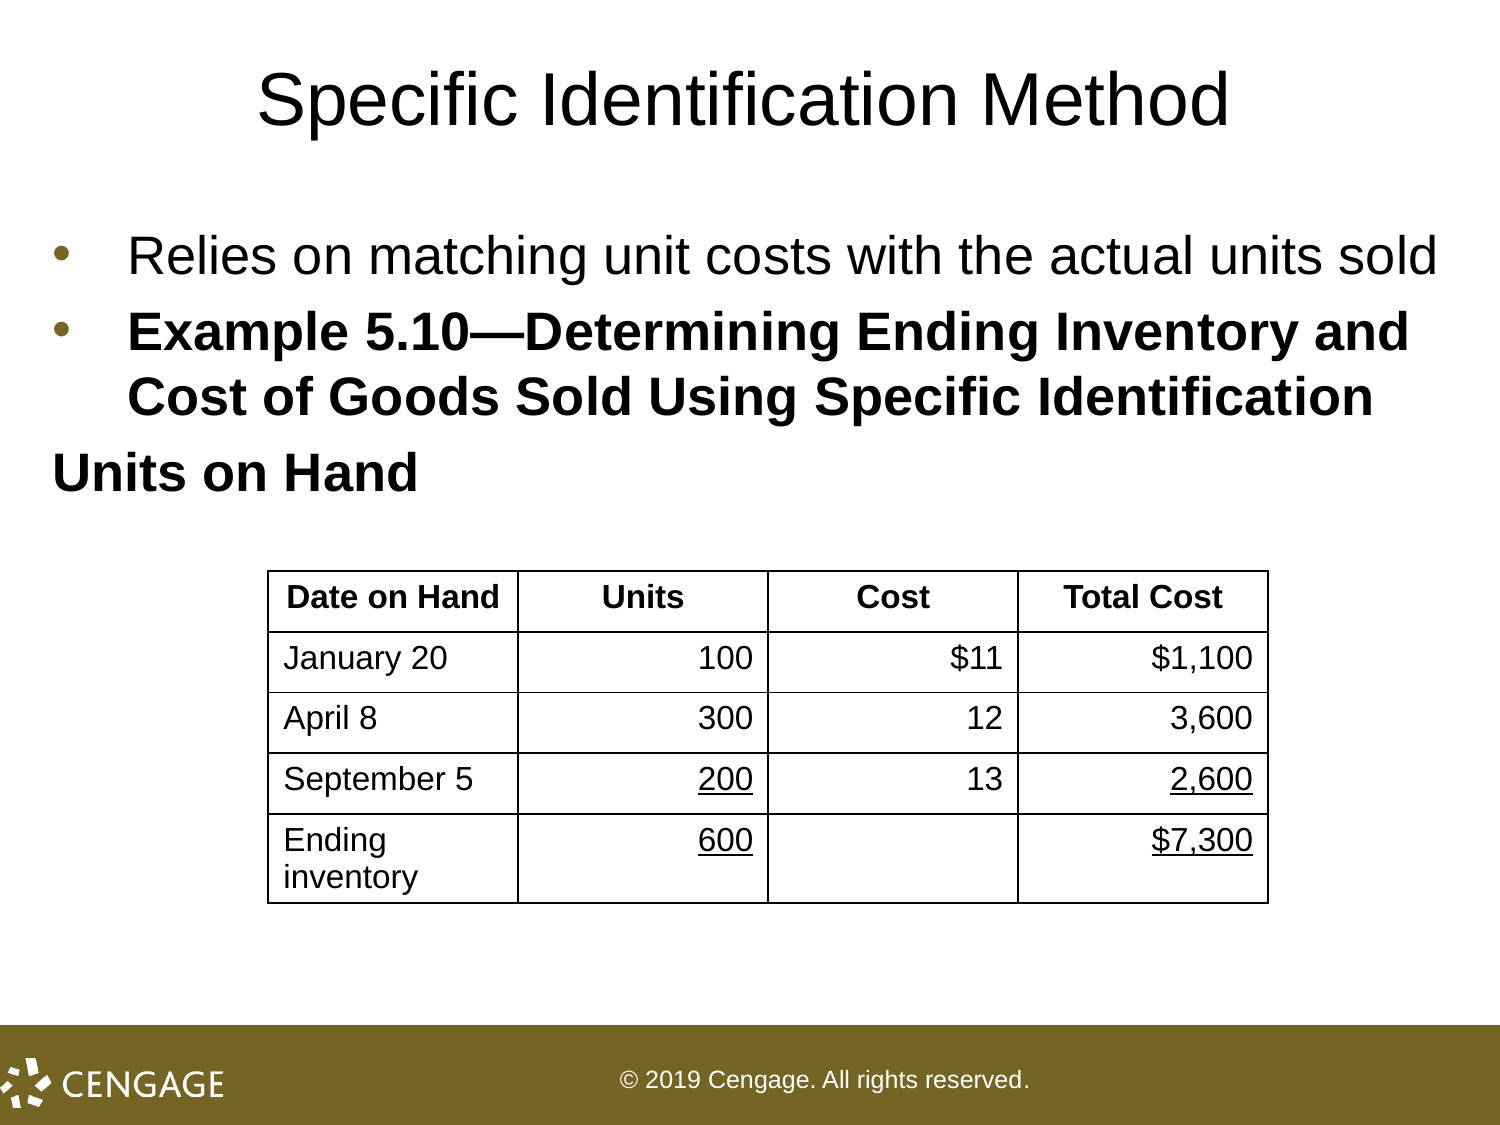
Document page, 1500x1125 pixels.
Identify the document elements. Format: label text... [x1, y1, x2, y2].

table_cell $7,300 [1019, 815, 1267, 902]
table_header Total Cost [1019, 572, 1267, 631]
table_cell $1,100 [1019, 633, 1267, 692]
table_cell Ending inventory [269, 815, 517, 902]
picture [0, 1058, 223, 1108]
table_cell 13 [769, 754, 1017, 813]
table_cell [769, 815, 1017, 902]
table_cell January 20 [269, 633, 517, 692]
table_cell September 5 [269, 754, 517, 813]
table_cell 3,600 [1019, 693, 1267, 752]
table_cell 600 [519, 815, 767, 902]
table_cell 300 [519, 693, 767, 752]
table_cell 200 [519, 754, 767, 813]
list Relies on matching unit costs with the actual units sold Example 5.10—Determining Ending Inventory and Cost of Goods Sold Using Specific Identification Units on Hand [37, 212, 1461, 527]
table_cell 2,600 [1019, 754, 1267, 813]
table_cell 12 [769, 693, 1017, 752]
table_header Cost [769, 572, 1017, 631]
table_header Units [519, 572, 767, 631]
table_cell $11 [769, 633, 1017, 692]
title Specific Identification Method [85, 30, 1403, 160]
table_cell 100 [519, 633, 767, 692]
table_cell April 8 [269, 693, 517, 752]
table_header Date on Hand [269, 572, 517, 631]
